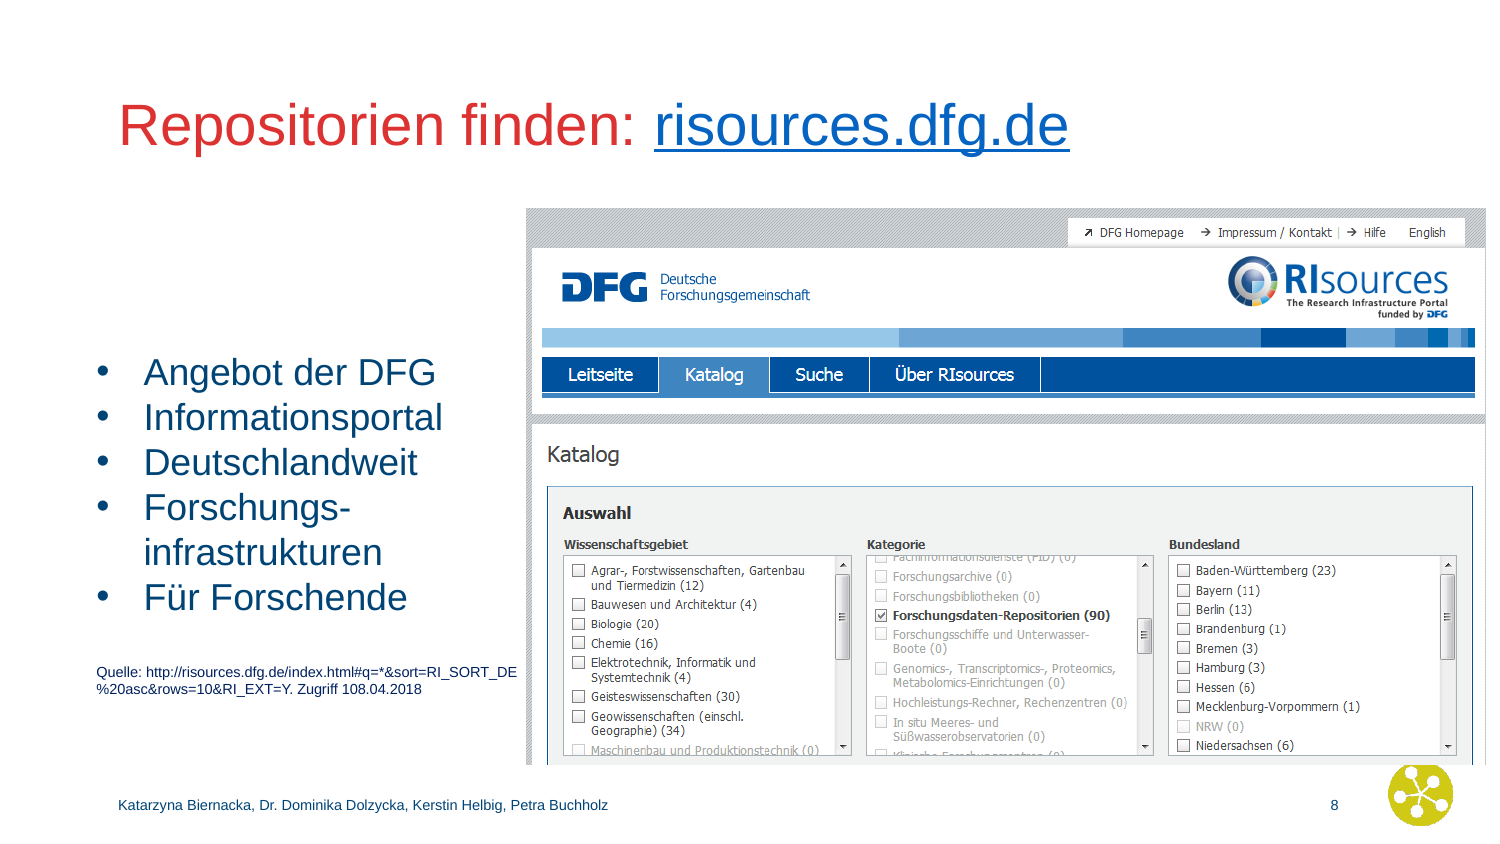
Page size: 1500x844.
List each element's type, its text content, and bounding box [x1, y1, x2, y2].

picture [526, 208, 1486, 826]
text_box Angebot der DFG Informationsportal Deutschlandweit Forschungs-infrastrukturen Für Forschende Quelle: http://risources.dfg.de/index.html#q=*&sort=RI_SORT_DE%20asc&rows=10&RI_EXT=Y. Zugriff 108.04.2018 [81, 340, 526, 750]
footer Katarzyna Biernacka, Dr. Dominika Dolzycka, Kerstin Helbig, Petra Buchholz [103, 782, 742, 827]
slide_number 7 [1016, 782, 1354, 827]
title Repositorien finden: risources.dfg.de [103, 44, 1397, 208]
